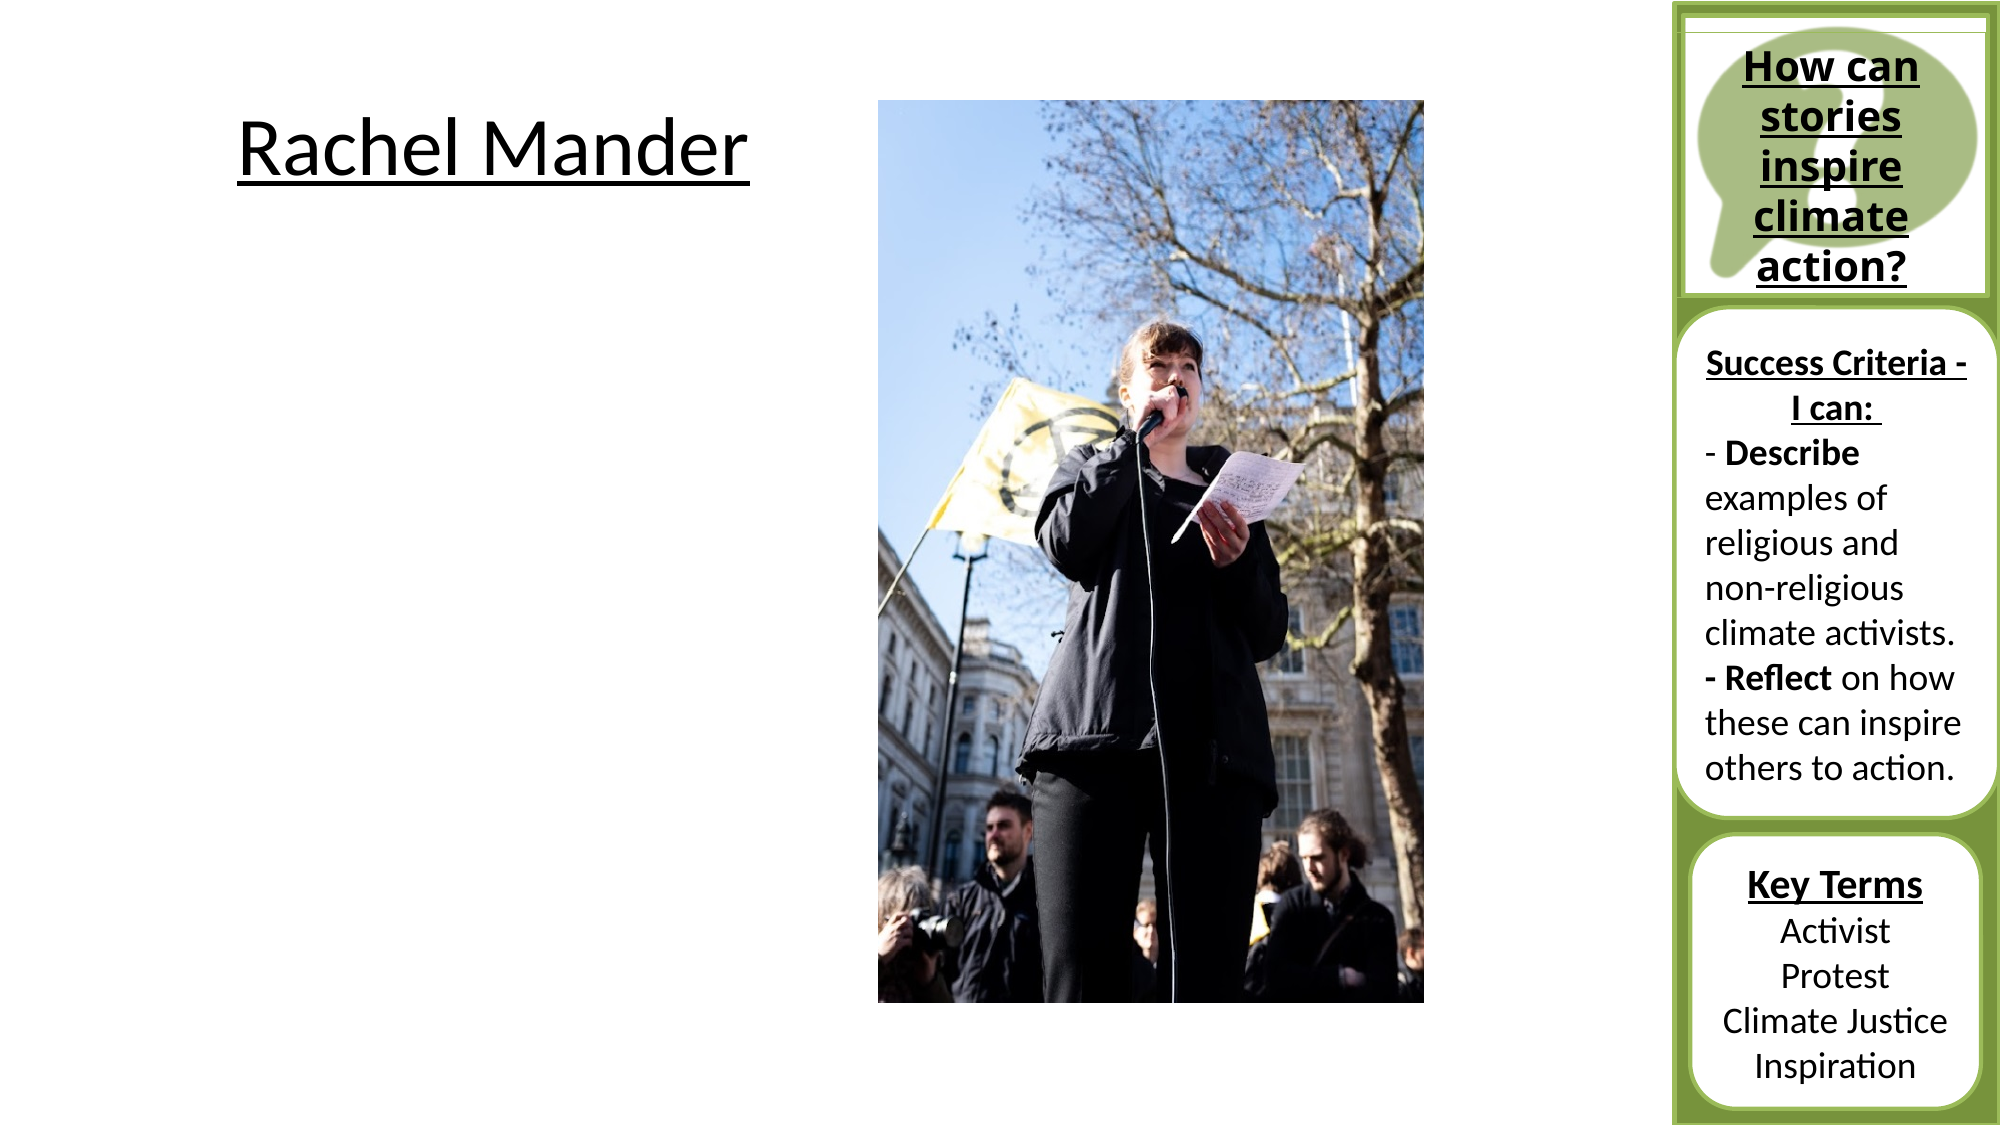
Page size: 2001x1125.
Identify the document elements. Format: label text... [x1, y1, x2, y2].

picture [877, 100, 1424, 1003]
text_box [1674, 2, 2000, 1125]
text_box Rachel Mander [222, 84, 798, 200]
